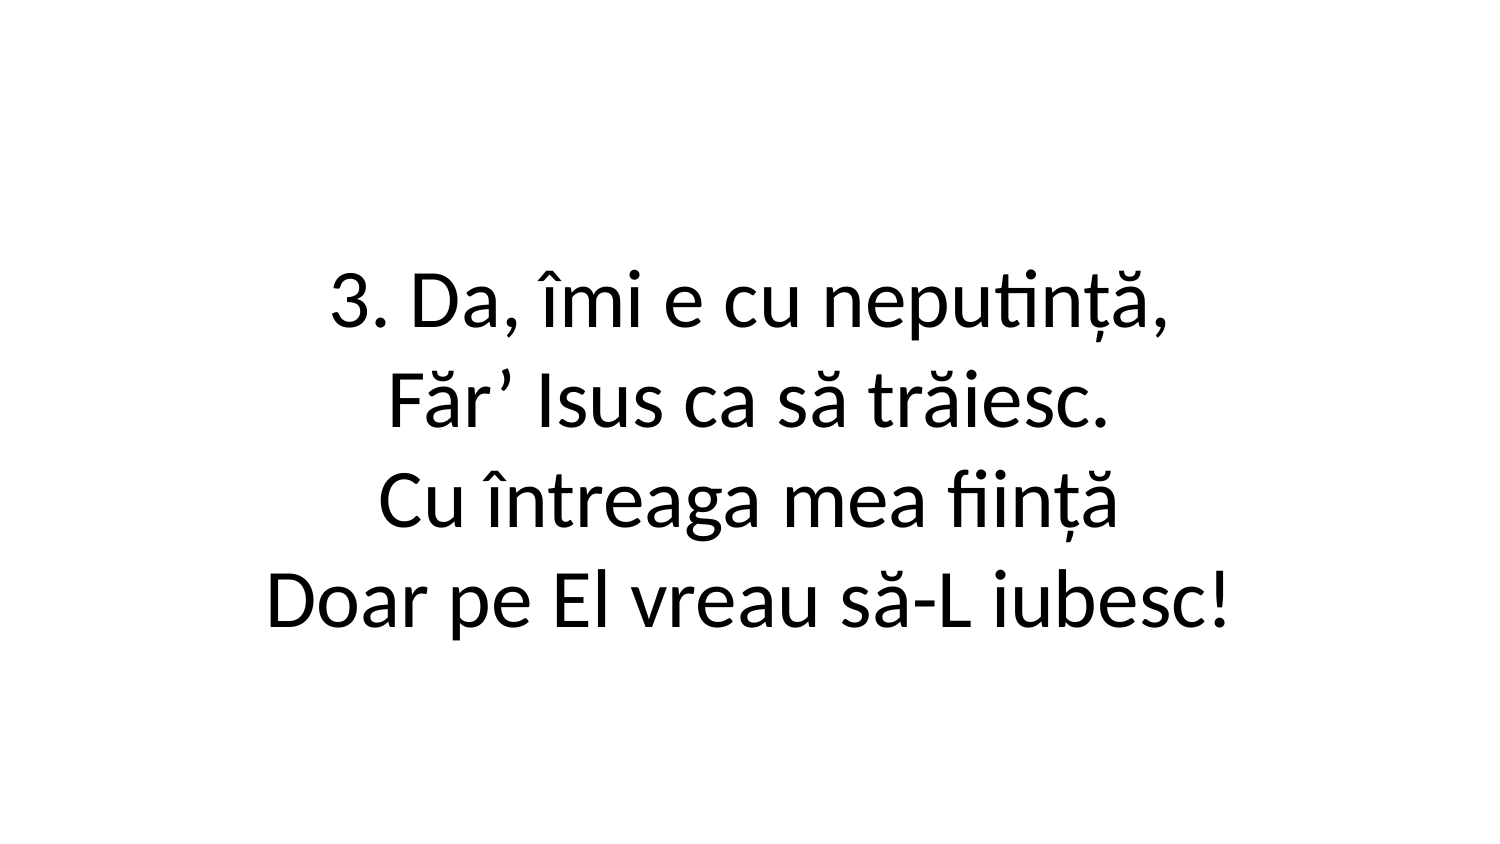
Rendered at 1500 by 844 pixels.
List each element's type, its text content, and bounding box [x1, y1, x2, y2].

text_box 3. Da, îmi e cu neputință, Făr’ Isus ca să trăiesc. Cu întreaga mea ființă Doar pe El vreau să-L iubesc! [250, 192, 1250, 652]
